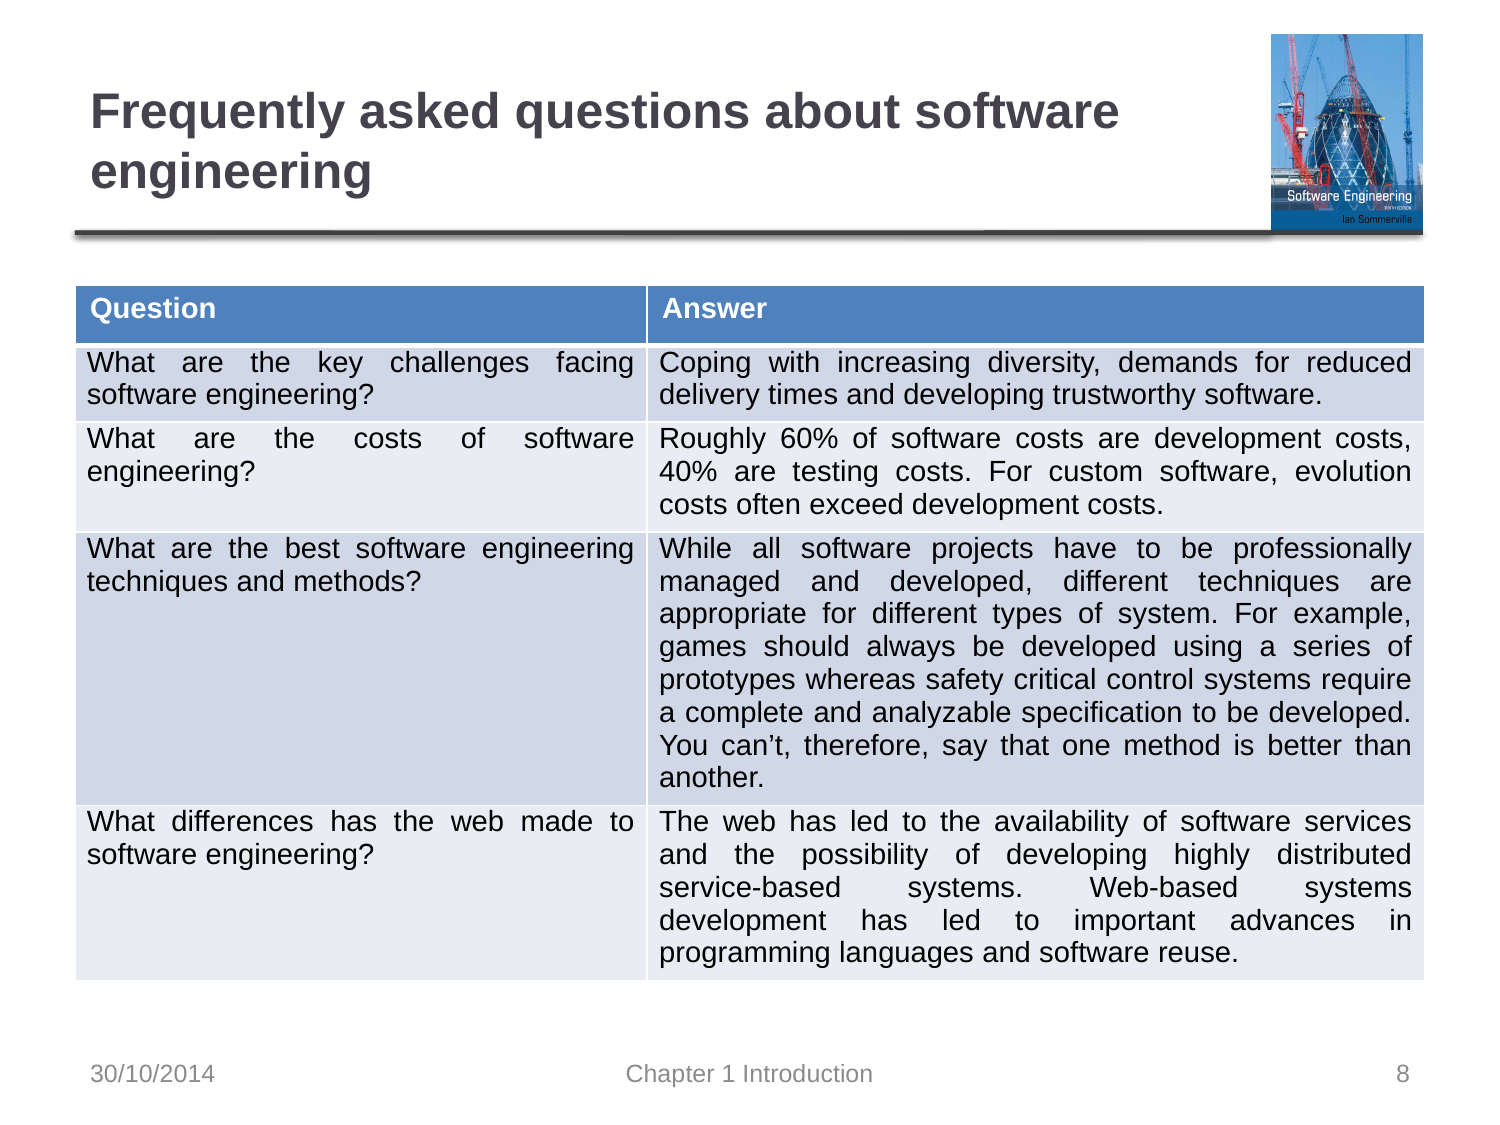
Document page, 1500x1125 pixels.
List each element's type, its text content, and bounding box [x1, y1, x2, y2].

table_cell What differences has the web made to software engineering? [76, 806, 646, 980]
table_cell While all software projects have to be professionally managed and developed, different techniques are appropriate for different types of system. For example, games should always be developed using a series of prototypes whereas safety critical control systems require a complete and analyzable specification to be developed. You can’t, therefore, say that one method is better than another. [648, 533, 1424, 805]
table_cell What are the key challenges facing software engineering? [76, 348, 646, 421]
title Frequently asked questions about software engineering [74, 44, 1272, 233]
table_cell The web has led to the availability of software services and the possibility of developing highly distributed service-based systems. Web-based systems development has led to important advances in programming languages and software reuse. [648, 806, 1424, 980]
slide_number 8 [1074, 1042, 1425, 1103]
table_cell Coping with increasing diversity, demands for reduced delivery times and developing trustworthy software. [648, 348, 1424, 421]
table_cell What are the best software engineering techniques and methods? [76, 533, 646, 805]
picture [1271, 34, 1423, 230]
footer Chapter 1 Introduction [512, 1042, 988, 1103]
table_header Question [76, 286, 646, 343]
table_cell Roughly 60% of software costs are development costs, 40% are testing costs. For custom software, evolution costs often exceed development costs. [648, 423, 1424, 531]
table_header Answer [648, 286, 1424, 343]
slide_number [75, 1042, 425, 1103]
table_cell What are the costs of software engineering? [76, 423, 646, 531]
